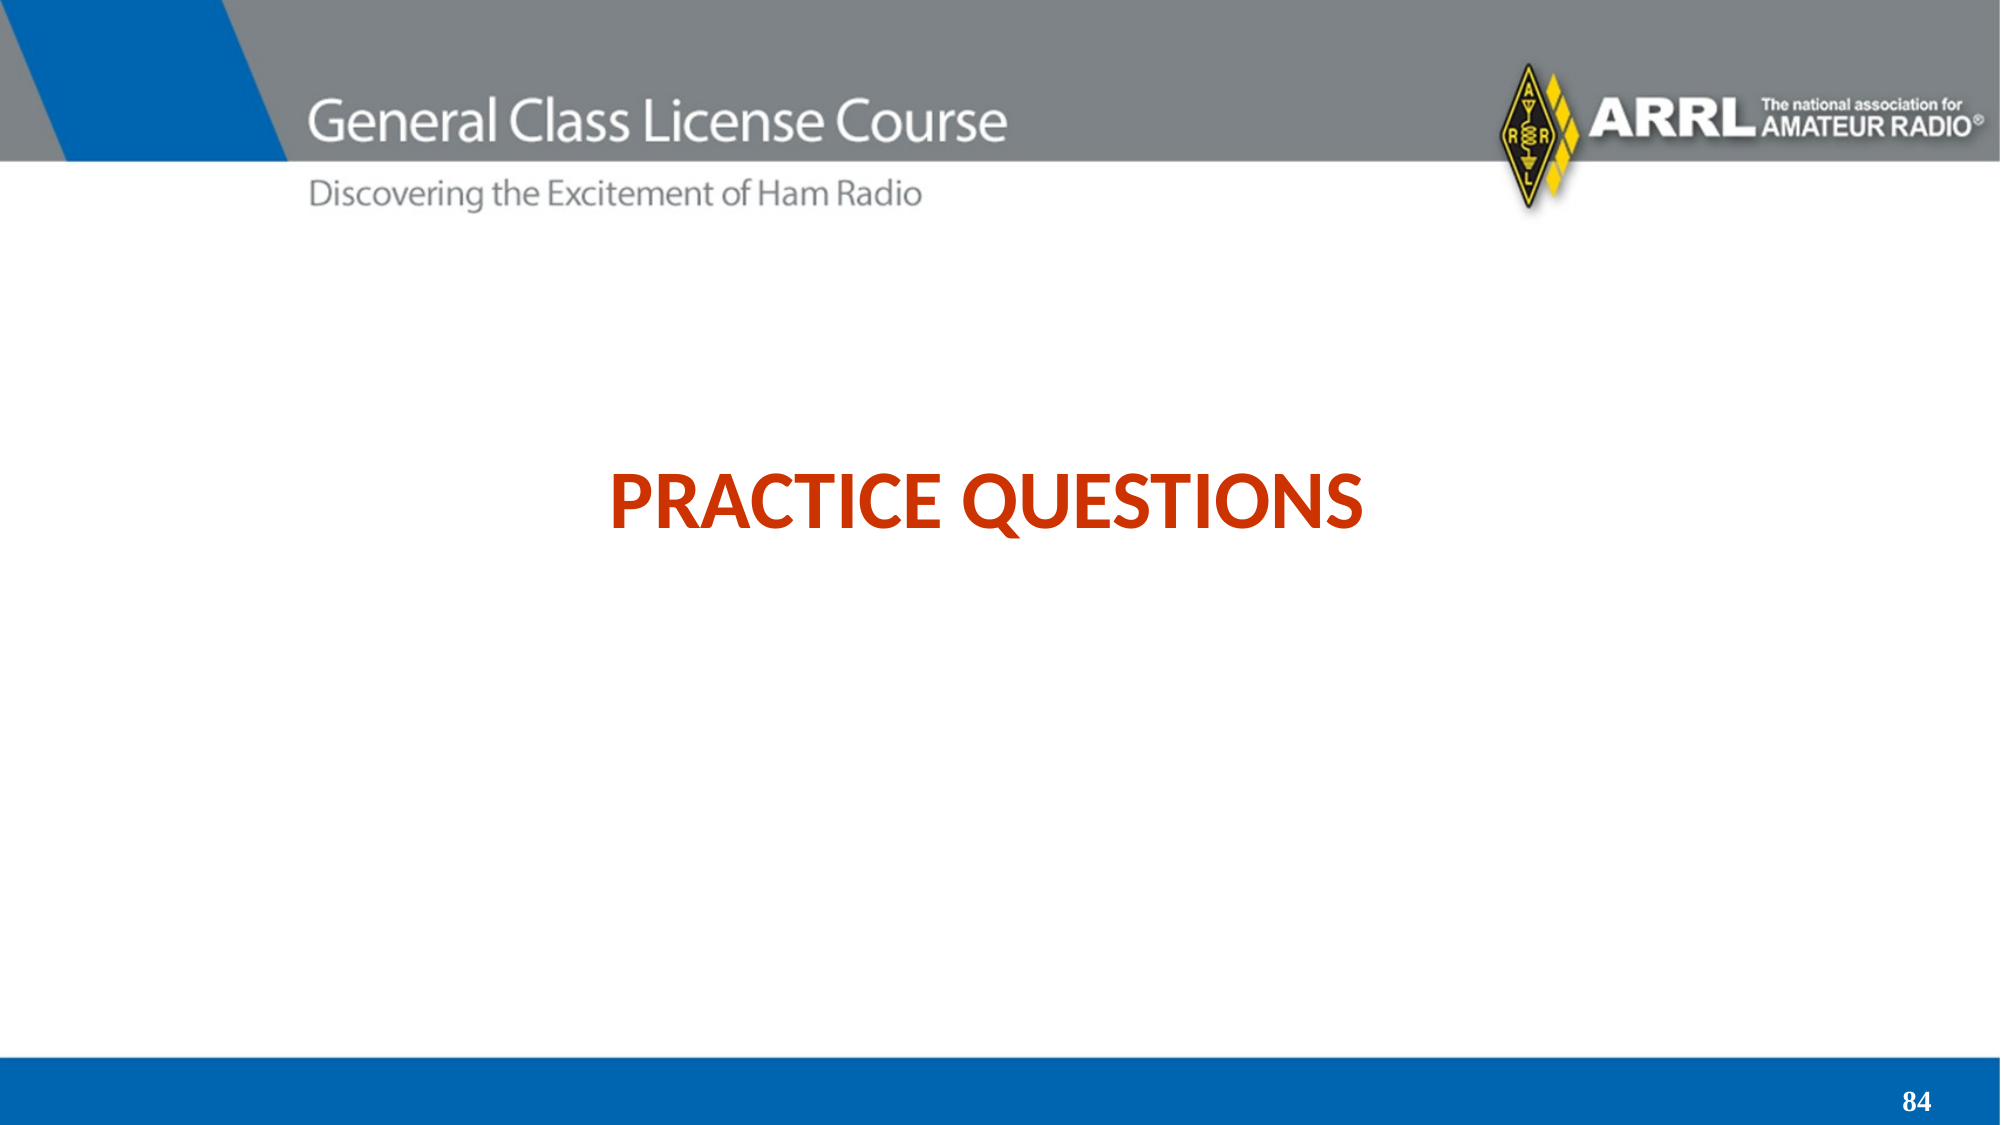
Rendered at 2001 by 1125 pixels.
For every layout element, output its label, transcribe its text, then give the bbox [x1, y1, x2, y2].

title PRACTICE QUESTIONS [87, 437, 1888, 625]
picture [0, 0, 2001, 1125]
